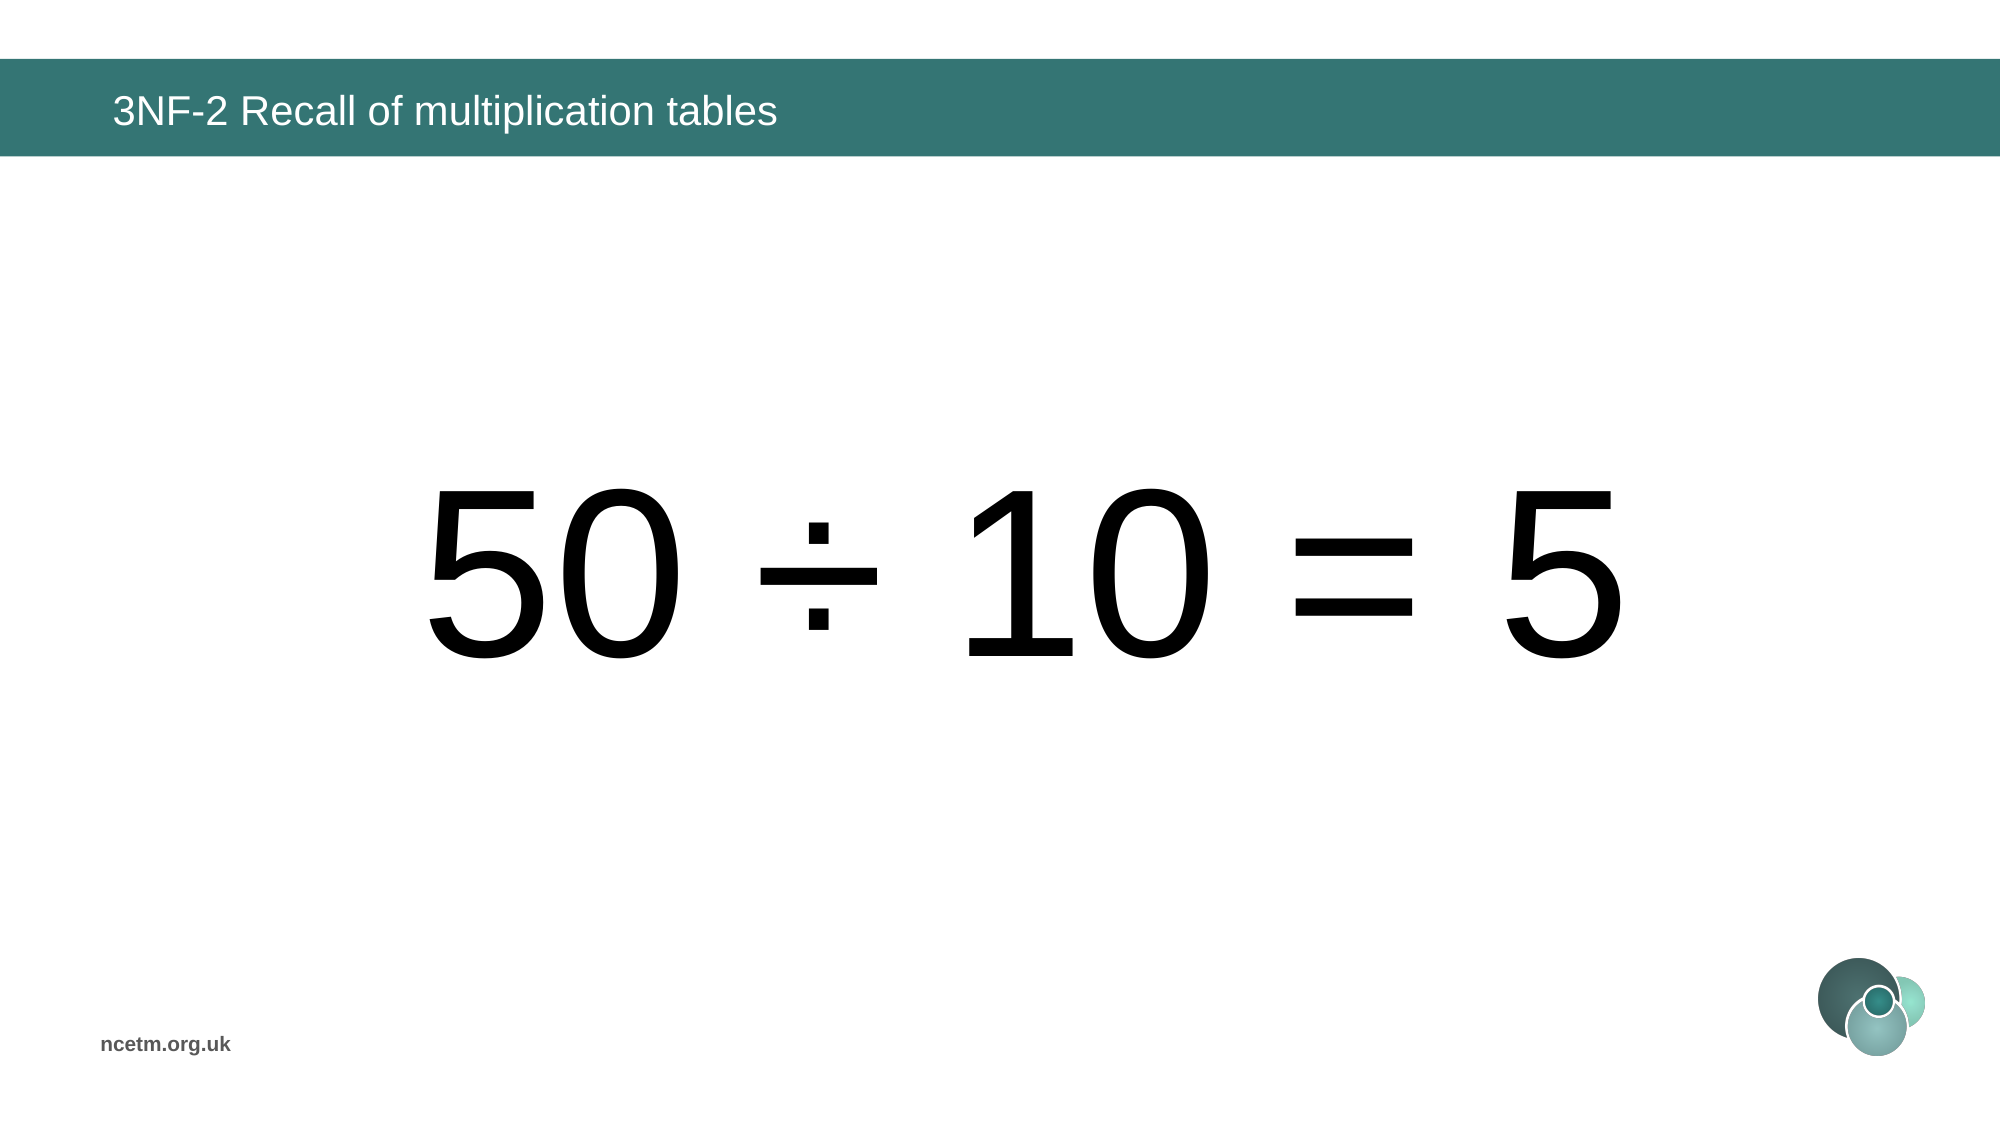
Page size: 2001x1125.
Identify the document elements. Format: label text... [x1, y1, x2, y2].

text_box 50 ÷ 10 = [406, 409, 1482, 712]
picture [1818, 958, 1925, 1056]
text_box 5 [1482, 409, 1646, 712]
title 3NF-2 Recall of multiplication tables [97, 76, 1945, 147]
